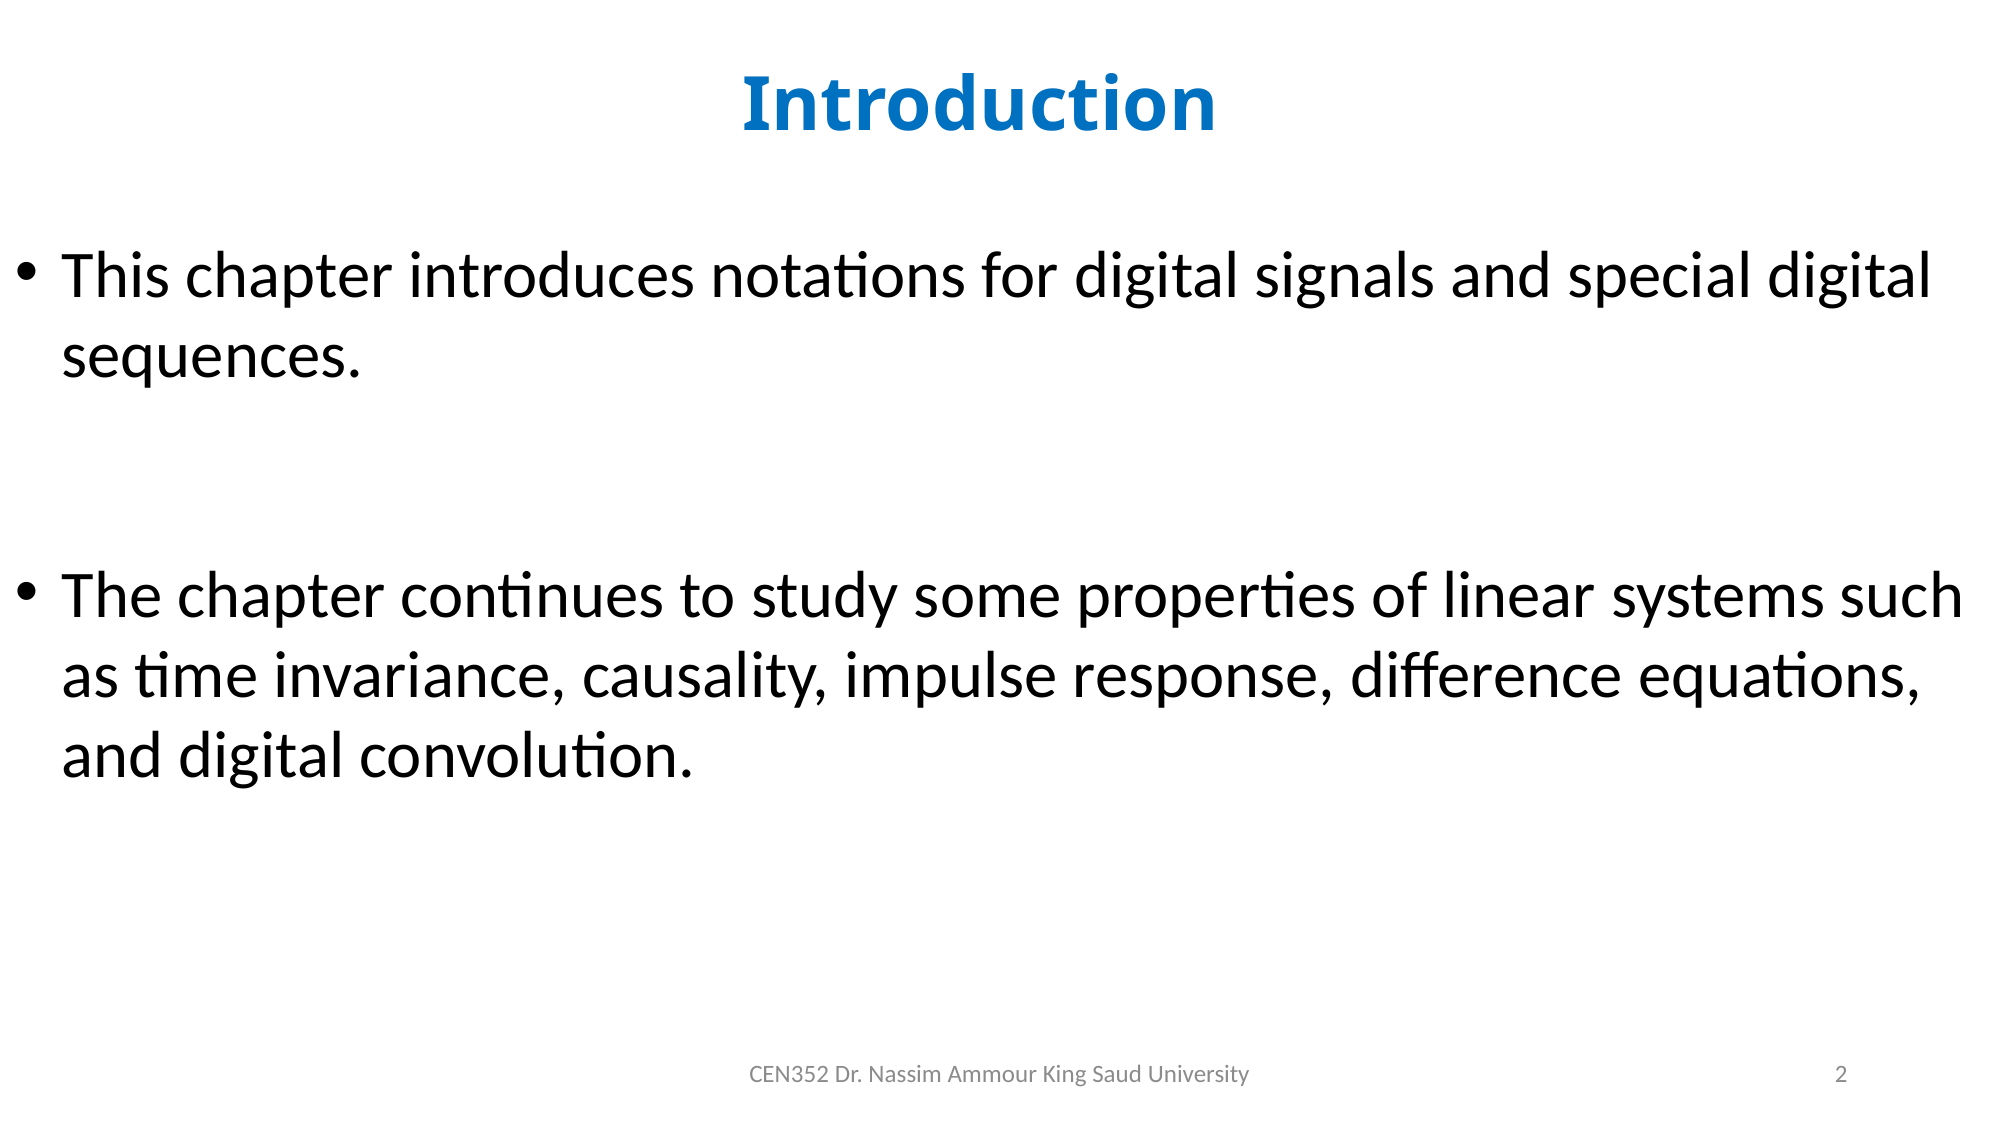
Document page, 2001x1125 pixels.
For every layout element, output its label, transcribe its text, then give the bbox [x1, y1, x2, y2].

footer CEN352 Dr. Nassim Ammour King Saud University [662, 1042, 1338, 1103]
text_box Introduction [727, 47, 1254, 153]
slide_number 2 [1412, 1042, 1863, 1103]
text_box This chapter introduces notations for digital signals and special digital sequences. The chapter continues to study some properties of linear systems such as time invariance, causality, impulse response, difference equations, and digital convolution. [0, 223, 2000, 843]
